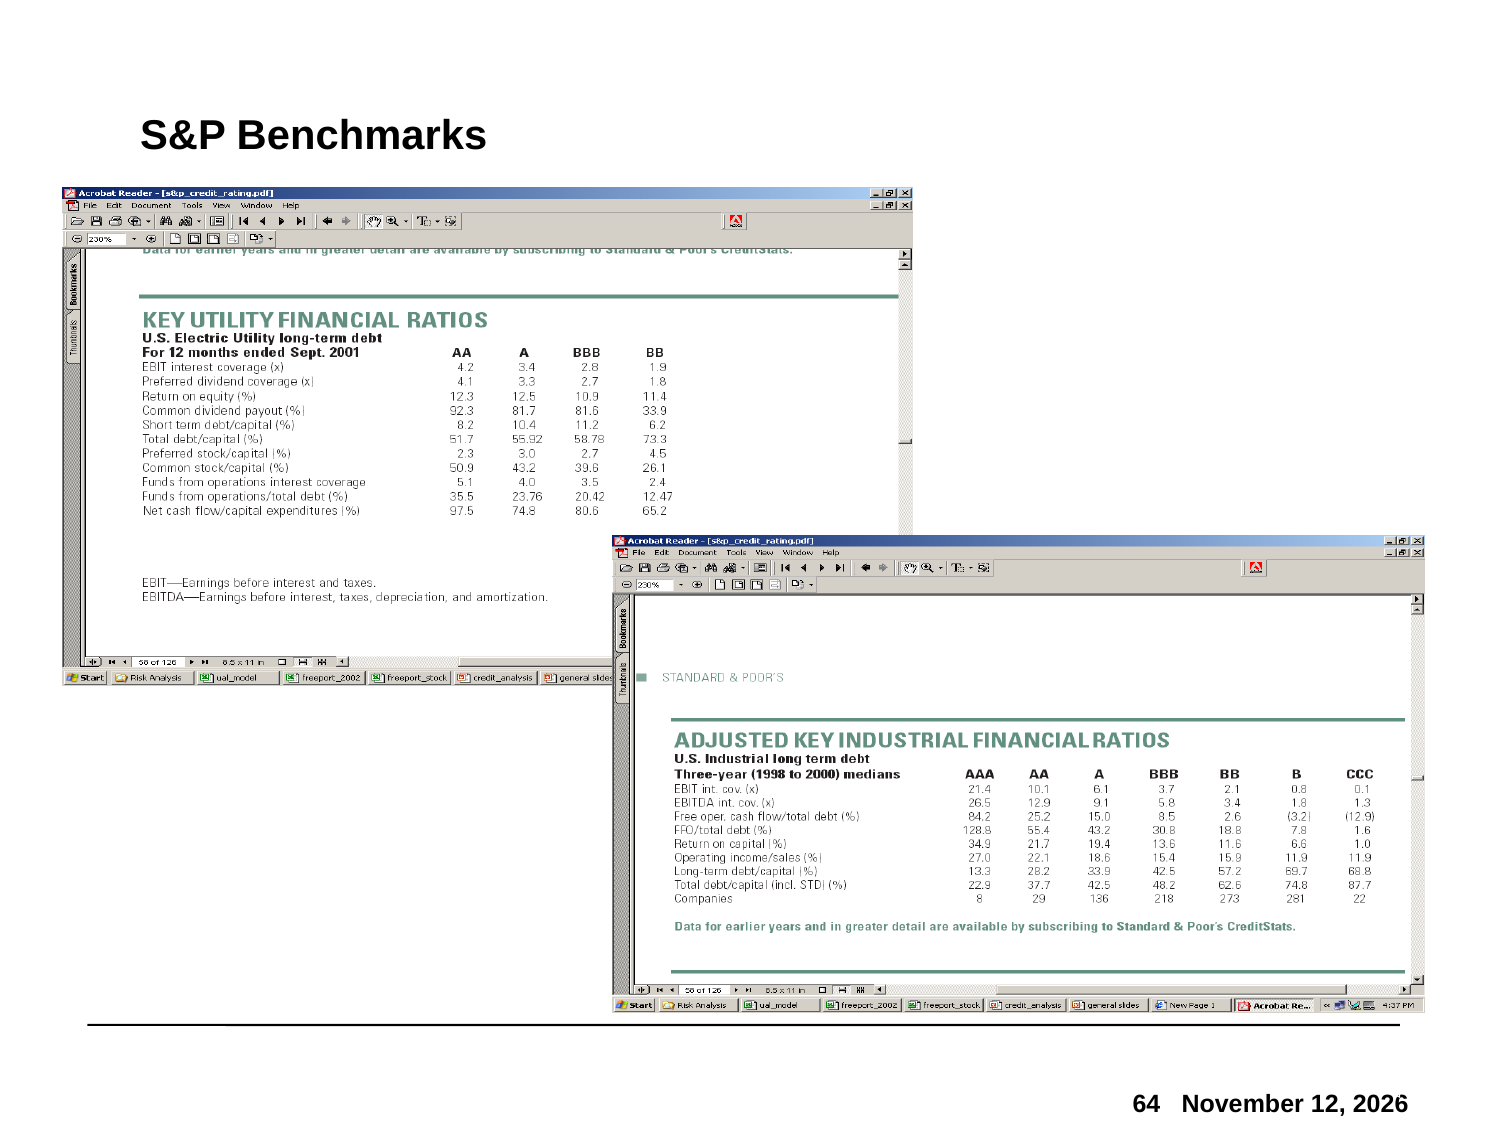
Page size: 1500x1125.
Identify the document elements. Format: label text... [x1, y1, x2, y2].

picture [612, 535, 1426, 1013]
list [62, 187, 913, 687]
title S&P Benchmarks [124, 99, 1401, 226]
